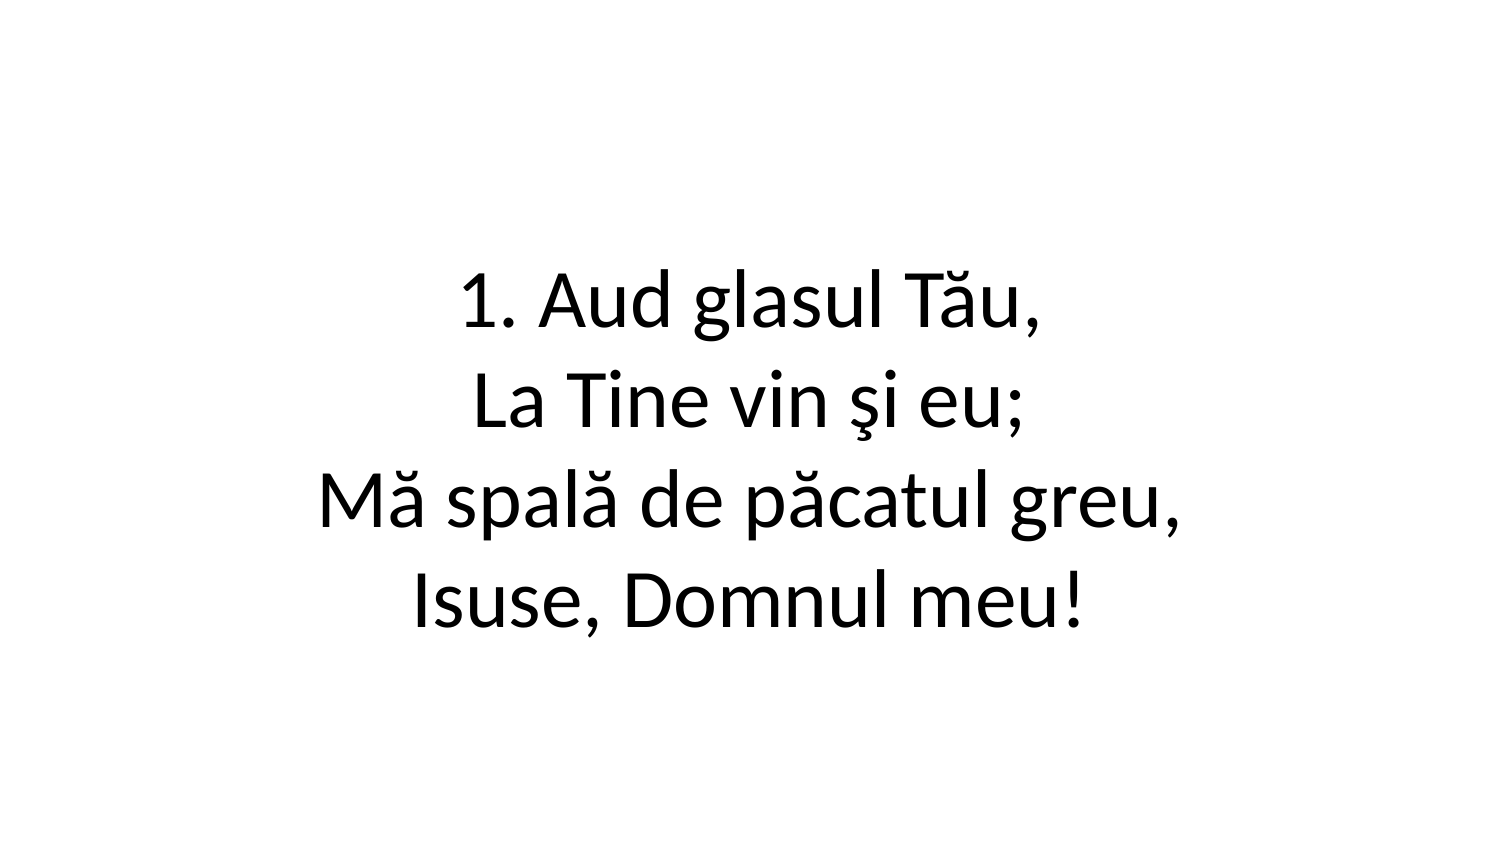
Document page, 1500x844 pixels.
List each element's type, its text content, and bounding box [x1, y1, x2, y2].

text_box 1. Aud glasul Tău, La Tine vin şi eu; Mă spală de păcatul greu, Isuse, Domnul meu! [301, 192, 1199, 652]
